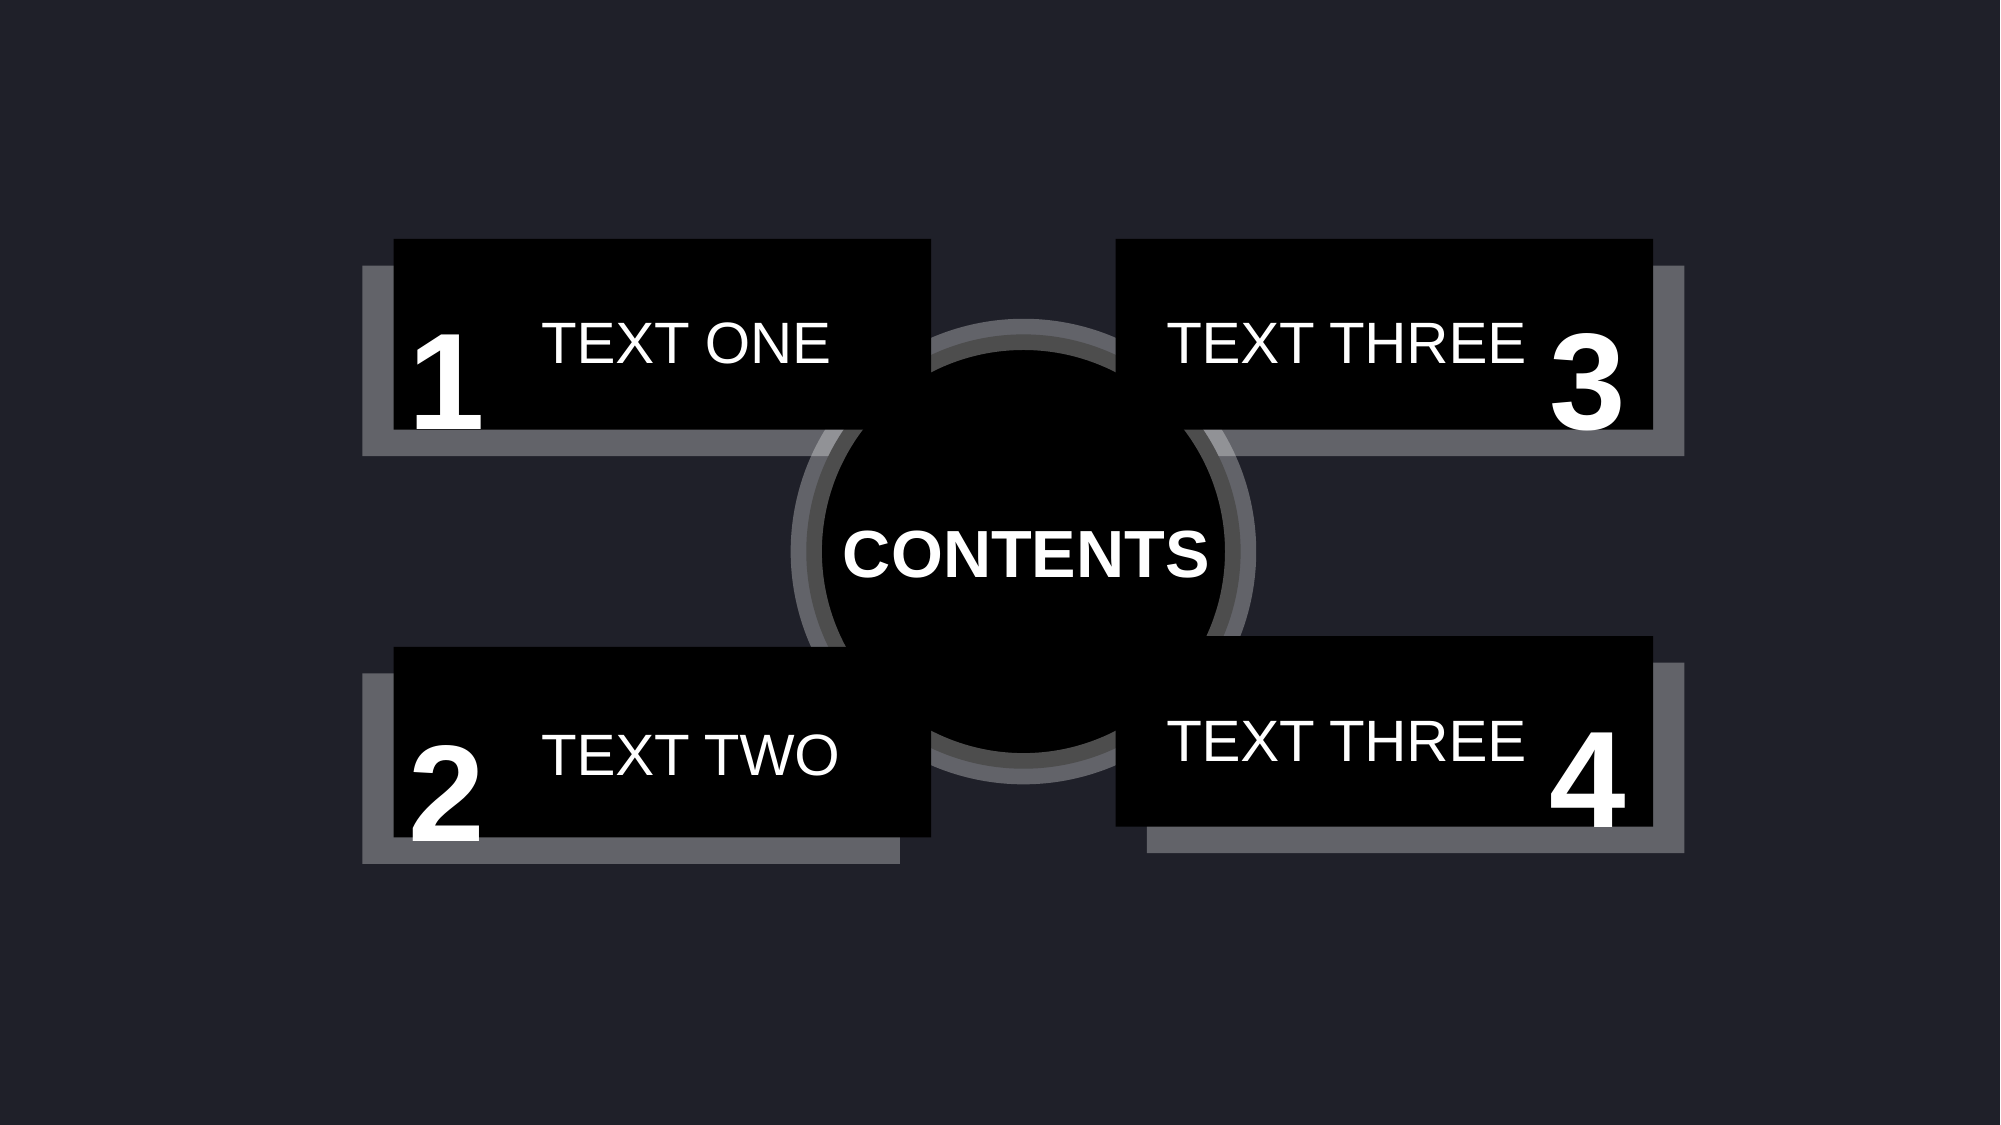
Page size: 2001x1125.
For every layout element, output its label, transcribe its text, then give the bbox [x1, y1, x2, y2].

text_box 1 [393, 284, 513, 465]
text_box [1241, 635, 1654, 696]
text_box [1241, 431, 1534, 457]
text_box 2 [393, 696, 513, 877]
text_box [393, 238, 932, 431]
text_box [513, 838, 901, 865]
text_box [361, 672, 393, 865]
text_box [361, 265, 393, 457]
text_box [1241, 383, 1534, 431]
text_box [513, 431, 806, 457]
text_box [806, 334, 1241, 769]
text_box [1146, 828, 1534, 854]
text_box TEXT THREE [1151, 696, 1549, 781]
text_box TEXT THREE [1151, 297, 1549, 383]
text_box 3 [1534, 284, 1654, 465]
text_box [1654, 662, 1685, 854]
text_box [1654, 265, 1685, 457]
text_box 4 [1534, 683, 1654, 863]
text_box [1115, 769, 1534, 828]
text_box [1115, 238, 1654, 334]
text_box TEXT TWO [526, 709, 886, 795]
text_box [393, 646, 932, 838]
text_box TEXT ONE [526, 297, 886, 383]
